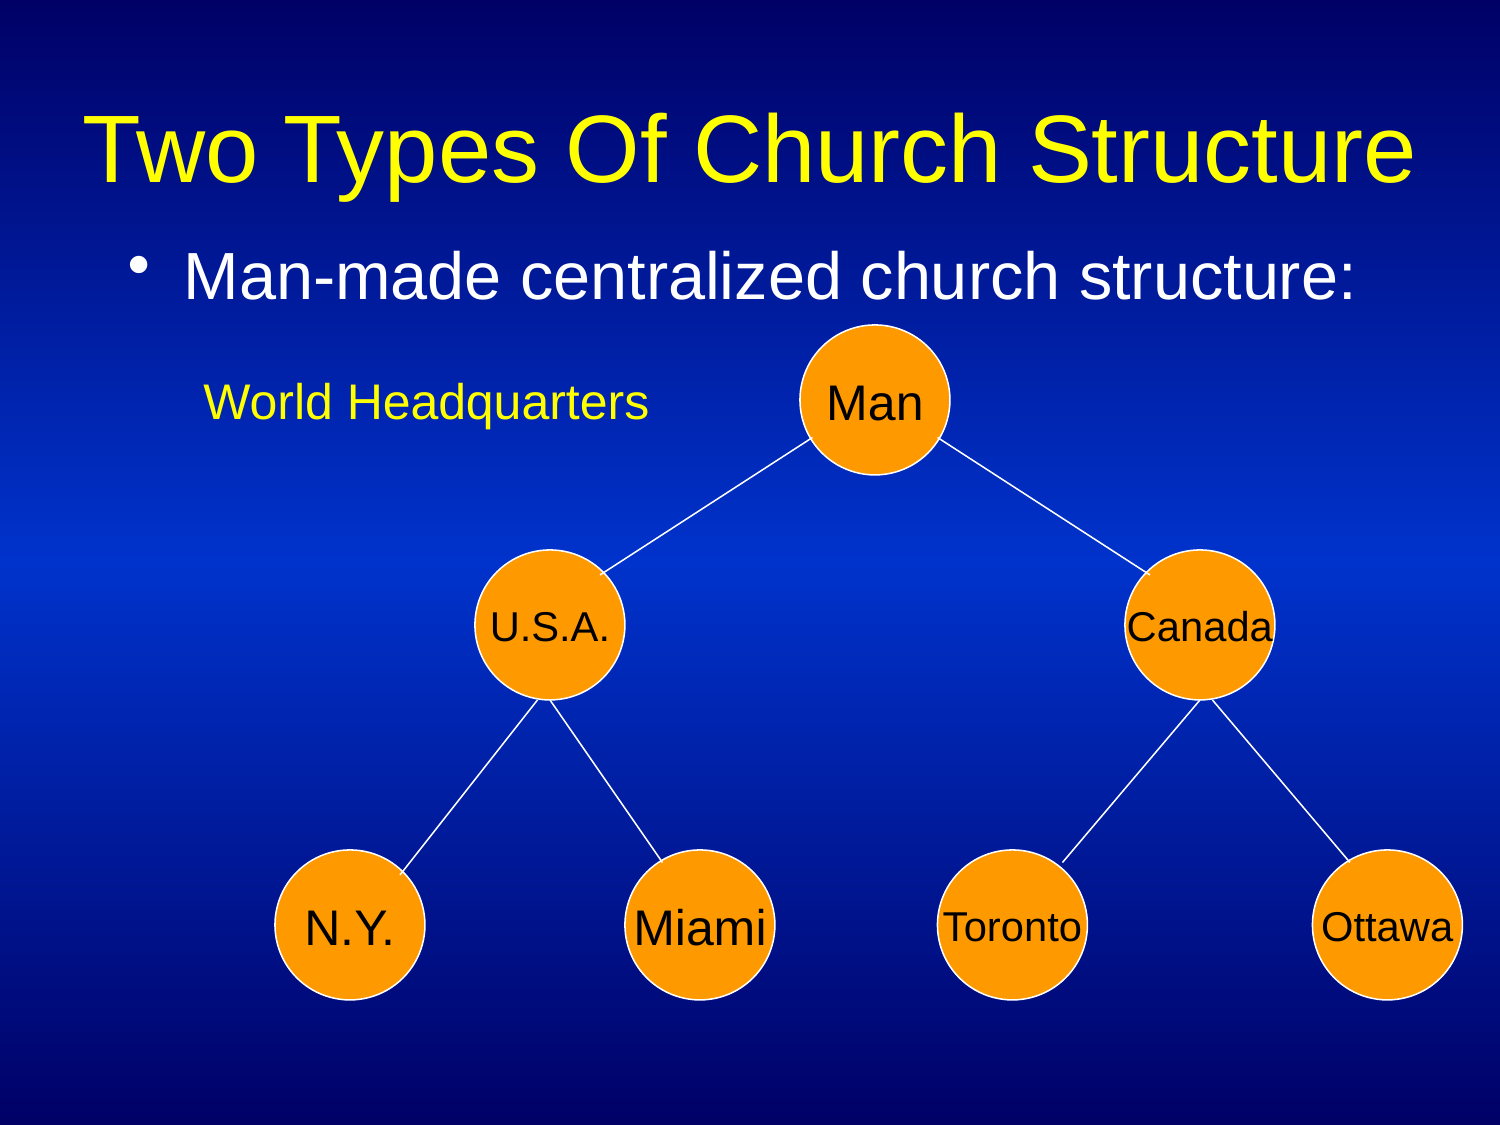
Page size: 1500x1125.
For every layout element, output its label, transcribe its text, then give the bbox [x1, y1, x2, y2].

title Two Types Of Church Structure [37, 50, 1463, 238]
text_box Man [799, 324, 950, 475]
text_box Ottawa [1312, 849, 1463, 1000]
text_box Miami [624, 849, 775, 1000]
text_box Toronto [937, 849, 1088, 1000]
text_box U.S.A. [474, 549, 625, 700]
text_box World Headquarters [188, 362, 665, 438]
text_box Canada [1124, 549, 1275, 700]
list Man-made centralized church structure: [112, 224, 1463, 325]
text_box N.Y. [274, 849, 425, 1000]
